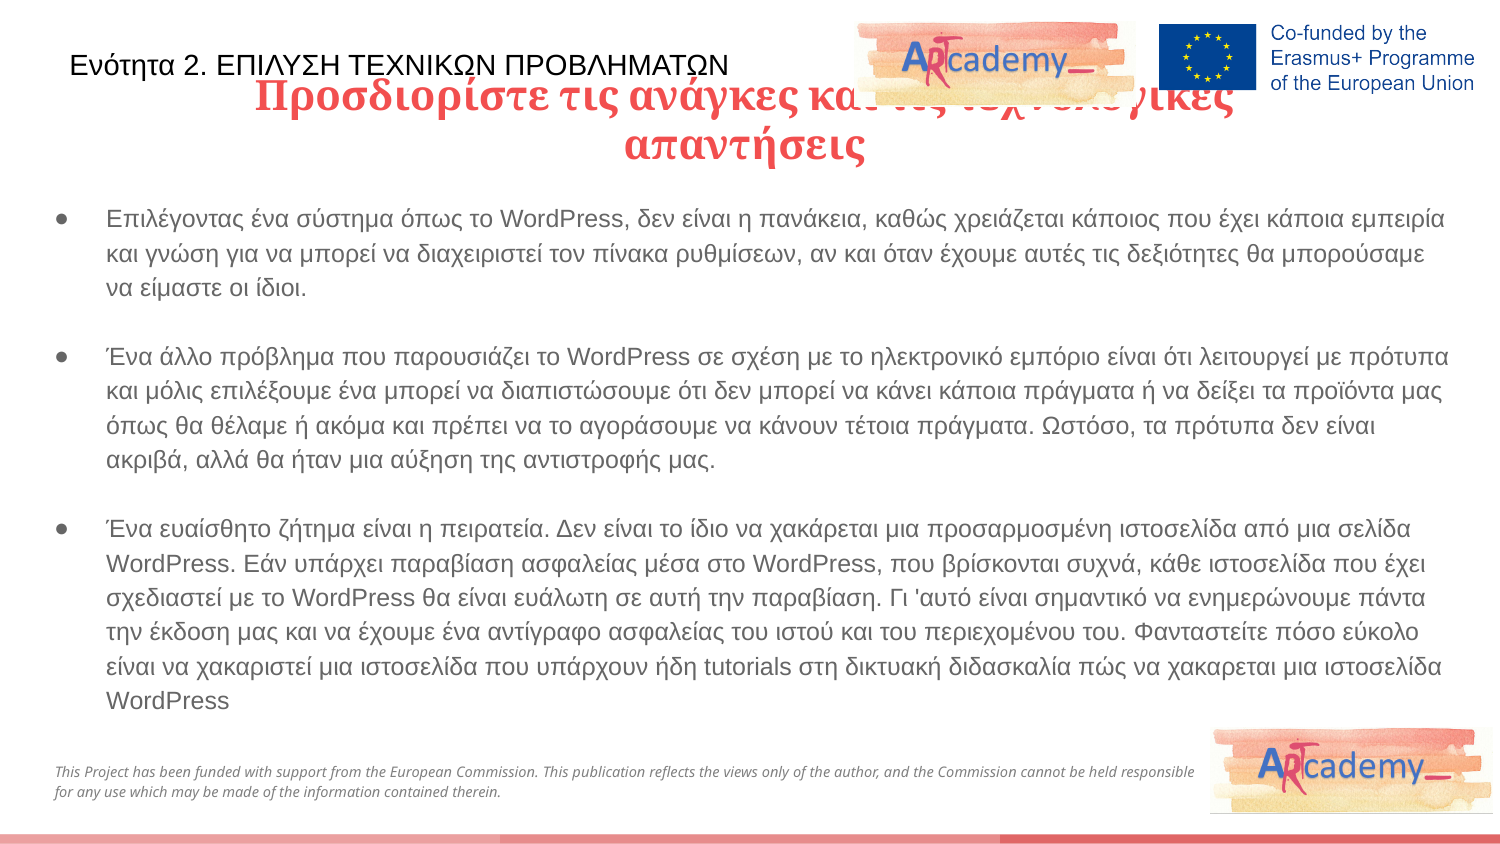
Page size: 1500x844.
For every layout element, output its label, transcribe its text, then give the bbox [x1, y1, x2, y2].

picture [1158, 24, 1474, 94]
title Προσδιορίστε τις ανάγκες και τις τεχνολογικές απαντήσεις [143, 3, 1346, 183]
text_box This Project has been funded with support from the European Commission. This publication reflects the views only of the author, and the Commission cannot be held responsible for any use which may be made of the information contained therein. [39, 754, 1205, 799]
list Επιλέγοντας ένα σύστημα όπως το WordPress, δεν είναι η πανάκεια, καθώς χρειάζεται κάποιος που έχει κάποια εμπειρία και γνώση για να μπορεί να διαχειριστεί τον πίνακα ρυθμίσεων, αν και όταν έχουμε αυτές τις δεξιότητες θα μπορούσαμε να είμαστε οι ίδιοι. Ένα άλλο πρόβλημα που παρουσιάζει το WordPress σε σχέση με το ηλεκτρονικό εμπόριο είναι ότι λειτουργεί με πρότυπα και μόλις επιλέξουμε ένα μπορεί να διαπιστώσουμε ότι δεν μπορεί να κάνει κάποια πράγματα ή να δείξει τα προϊόντα μας όπως θα θέλαμε ή ακόμα και πρέπει να το αγοράσουμε να κάνουν τέτοια πράγματα. Ωστόσο, τα πρότυπα δεν είναι ακριβά, αλλά θα ήταν μια αύξηση της αντιστροφής μας. Ένα ευαίσθητο ζήτημα είναι η πειρατεία. Δεν είναι το ίδιο να χακάρεται μια προσαρμοσμένη ιστοσελίδα από μια σελίδα WordPress. Εάν υπάρχει παραβίαση ασφαλείας μέσα στο WordPress, που βρίσκονται συχνά, κάθε ιστοσελίδα που έχει σχεδιαστεί με το WordPress θα είναι ευάλωτη σε αυτή την παραβίαση. Γι 'αυτό είναι σημαντικό να ενημερώνουμε πάντα την έκδοση μας και να έχουμε ένα αντίγραφο ασφαλείας του ιστού και του περιεχομένου του. Φανταστείτε πόσο εύκολο είναι να χακαριστεί μια ιστοσελίδα που υπάρχουν ήδη tutorials στη δικτυακή διδασκαλία πώς να χακαρεται μια ιστοσελίδα WordPress [16, 183, 1474, 469]
text_box Ενότητα 2. ΕΠΙΛΥΣΗ ΤΕΧΝΙΚΩΝ ΠΡΟΒΛΗΜΑΤΩΝ [54, 39, 769, 89]
picture [854, 2, 1137, 138]
picture [1210, 709, 1493, 844]
